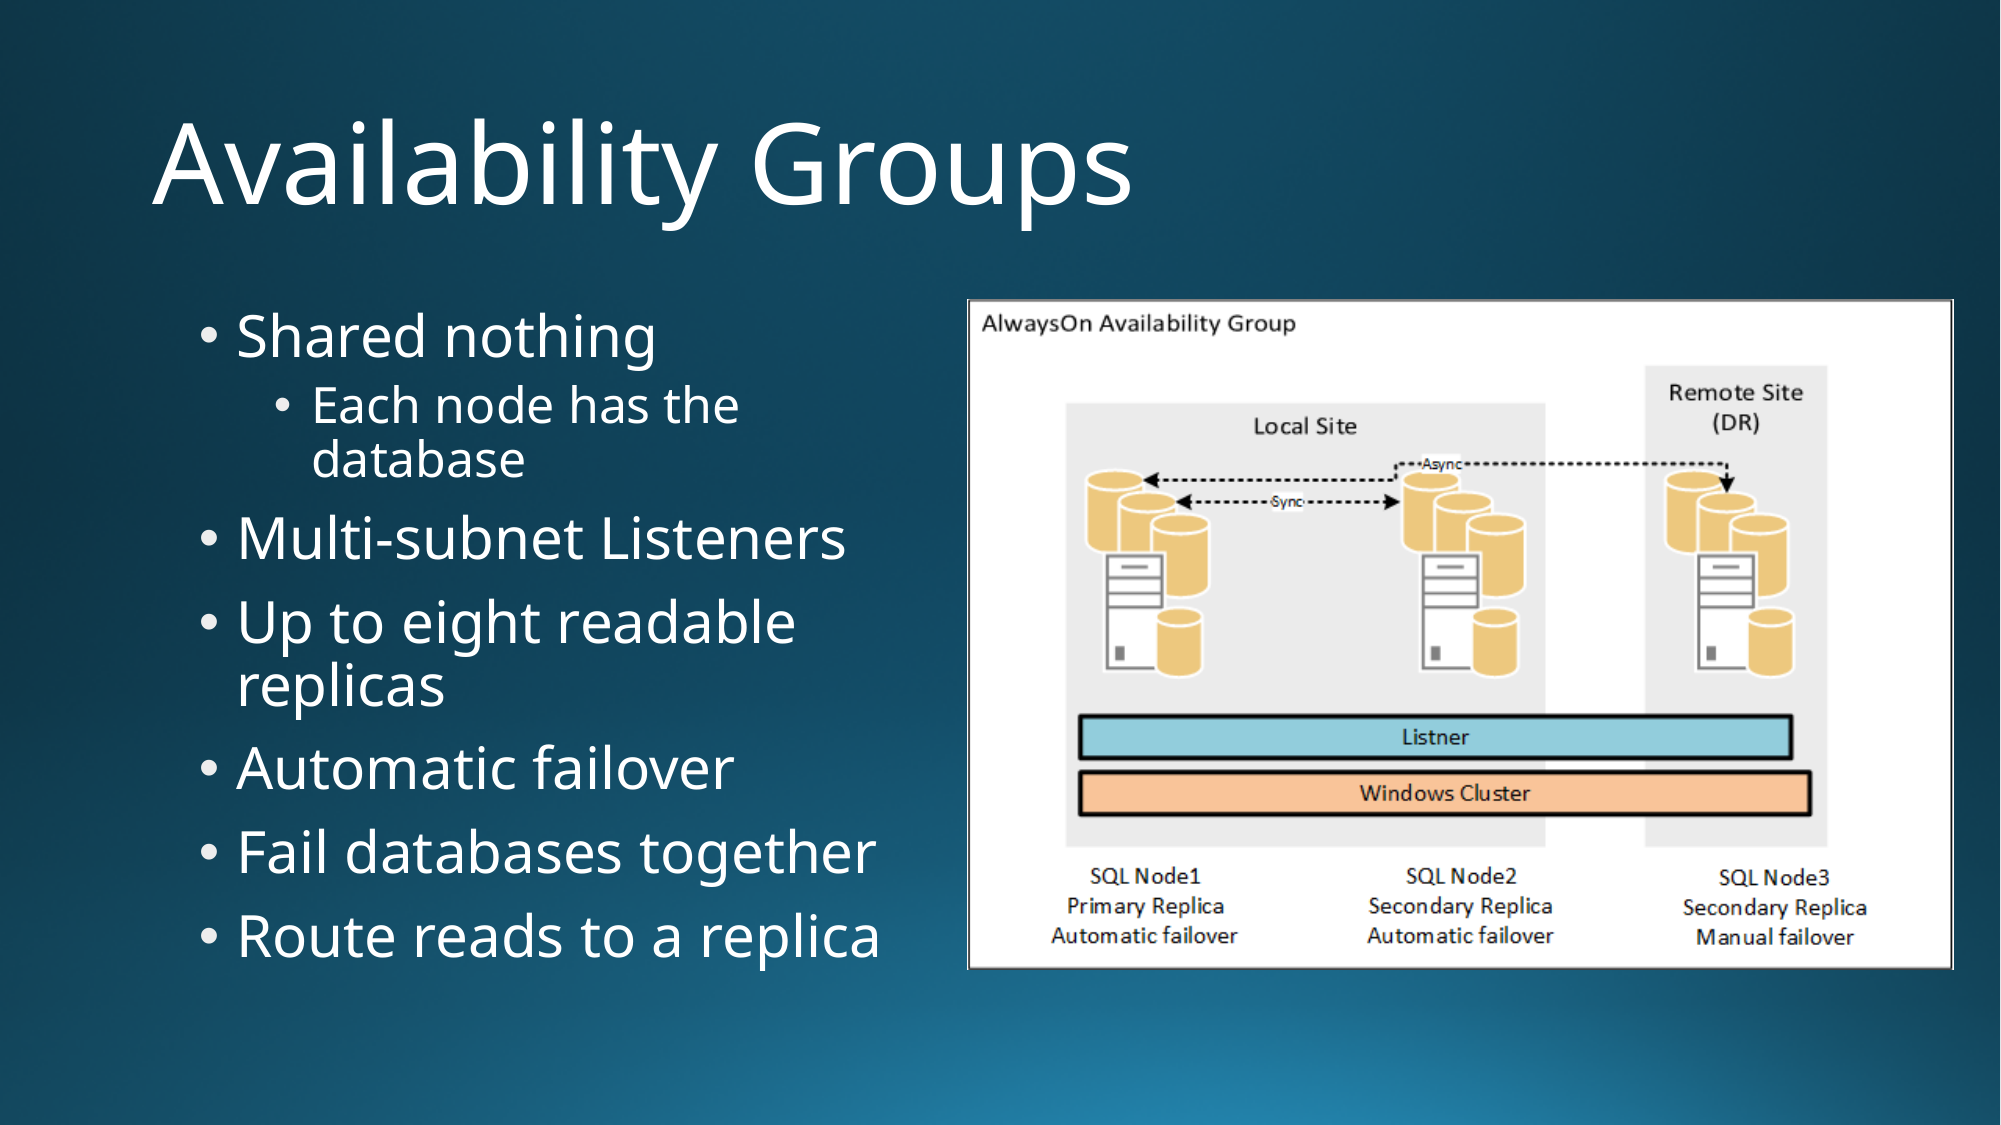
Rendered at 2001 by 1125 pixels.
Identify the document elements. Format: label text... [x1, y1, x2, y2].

title Availability Groups [137, 59, 1863, 278]
list Shared nothing Each node has the database Multi-subnet Listeners Up to eight readable replicas Automatic failover Fail databases together Route reads to a replica [183, 299, 968, 1014]
picture [0, 0, 2001, 1125]
